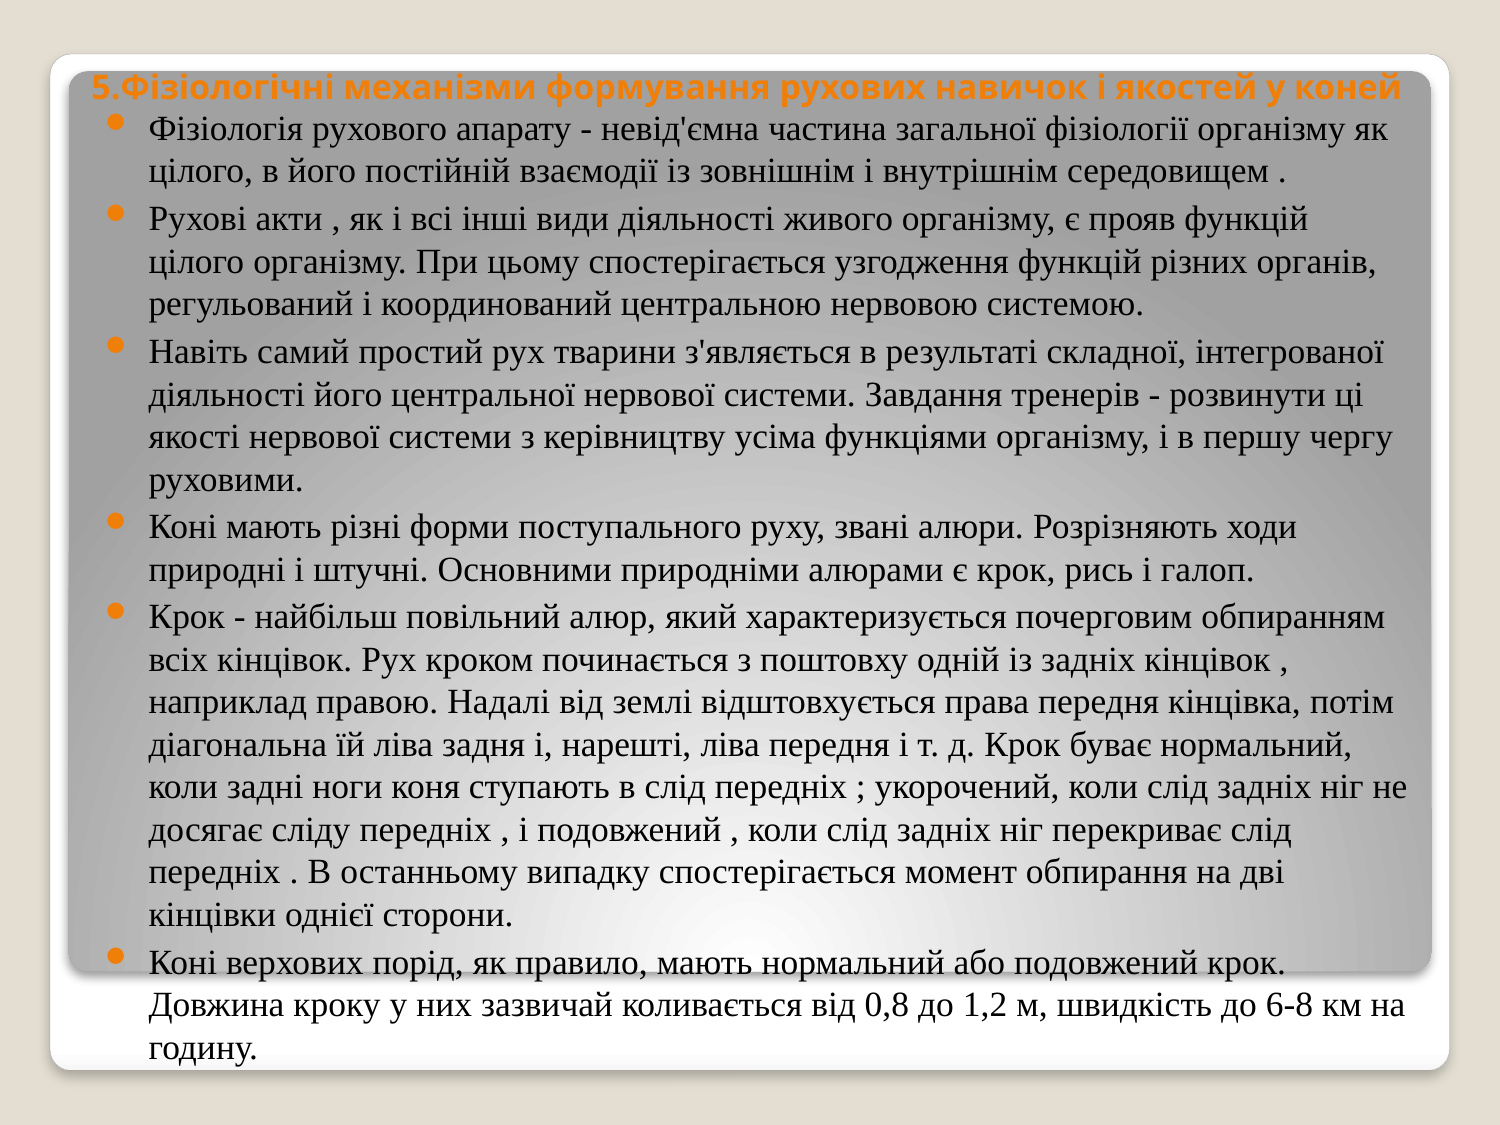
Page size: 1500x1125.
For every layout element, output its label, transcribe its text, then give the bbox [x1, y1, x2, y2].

title 5.Фізіологічні механізми формування рухових навичок і якостей у коней [76, 30, 1427, 114]
list Фізіологія рухового апарату - невід'ємна частина загальної фізіології організму як цілого, в його постійній взаємодії із зовнішнім і внутрішнім середовищем . Рухові акти , як і всі інші види діяльності живого організму, є прояв функцій цілого організму. При цьому спостерігається узгодження функцій різних органів, регульований і координований центральною нервовою системою. Навіть самий простий рух тварини з'являється в результаті складної, інтегрованої діяльності його центральної нервової системи. Завдання тренерів - розвинути ці якості нервової системи з керівництву усіма функціями організму, і в першу чергу руховими. Коні мають різні форми поступального руху, звані алюри. Розрізняють ходи природні і штучні. Основними природніми алюрами є крок, рись і галоп. Крок - найбільш повільний алюр, який характеризується почерговим обпиранням всіх кінцівок. Рух кроком починається з поштовху одній із задніх кінцівок , наприклад правою. Надалі від землі відштовхується права передня кінцівка, потім діагональна їй ліва задня і, нарешті, ліва передня і т. д. Крок буває нормальний, коли задні ноги коня ступають в слід передніх ; укорочений, коли слід задніх ніг не досягає сліду передніх , і подовжений , коли слід задніх ніг перекриває слід передніх . В останньому випадку спостерігається момент обпирання на дві кінцівки однієї сторони. Коні верхових порід, як правило, мають нормальний або подовжений крок. Довжина кроку у них зазвичай коливається від 0,8 до 1,2 м, швидкість до 6-8 км на годину. [75, 90, 1425, 1106]
